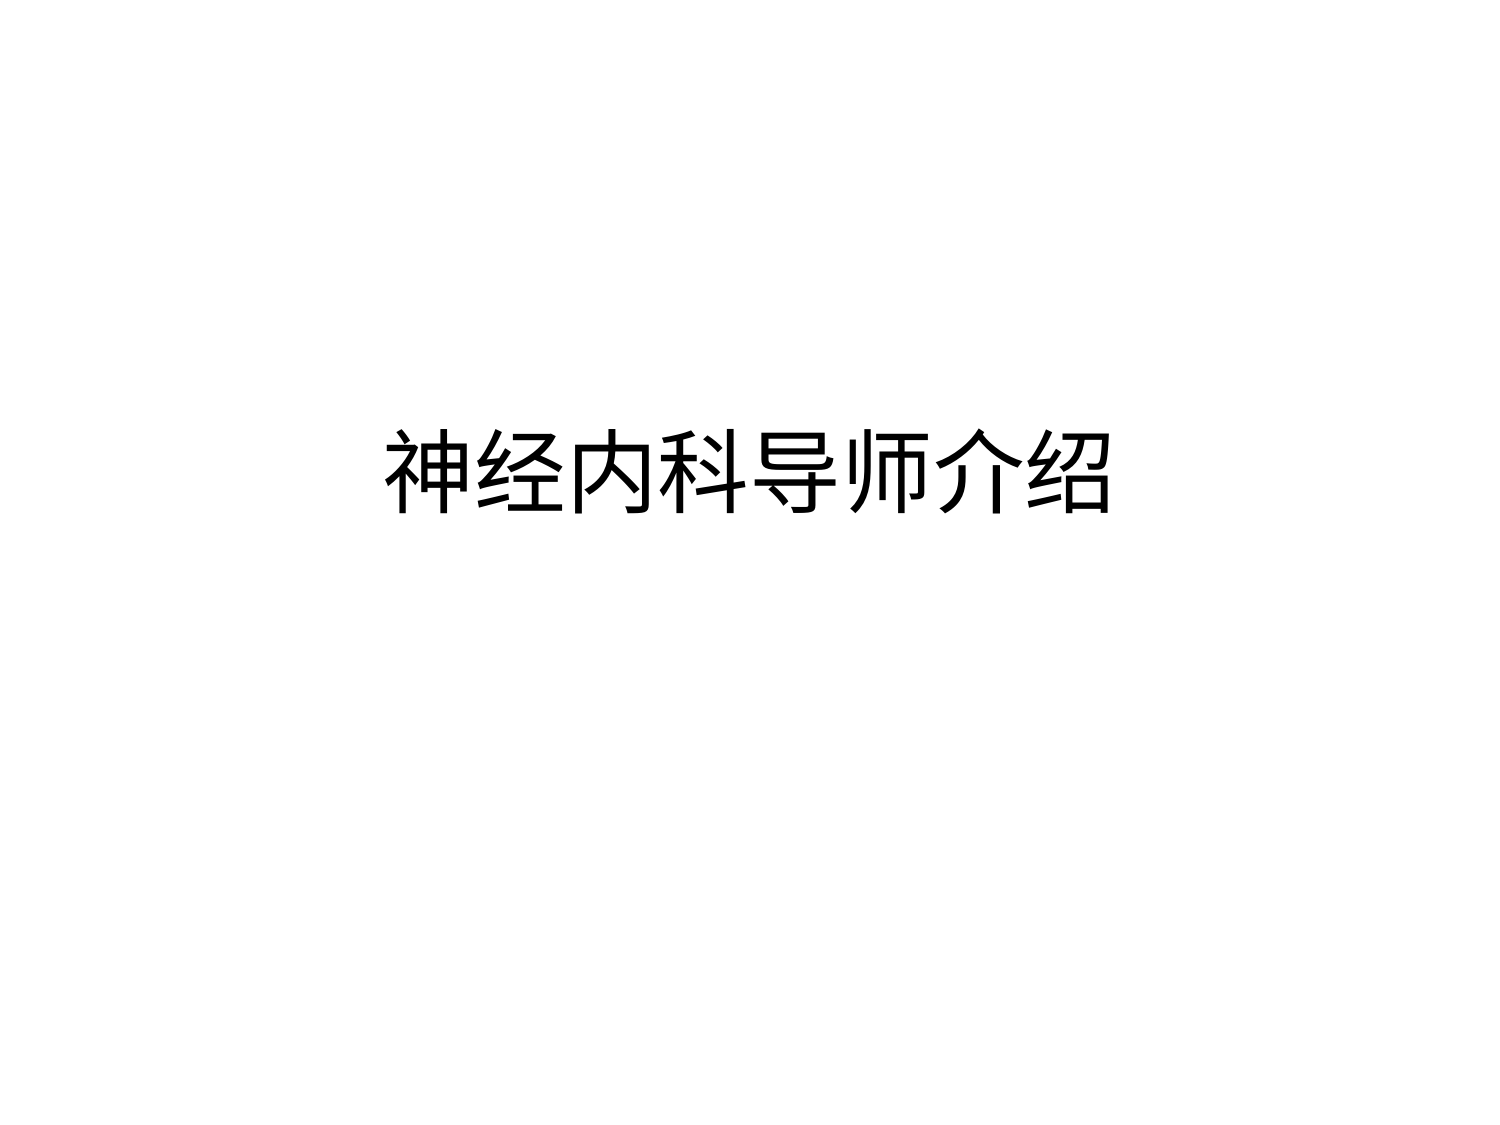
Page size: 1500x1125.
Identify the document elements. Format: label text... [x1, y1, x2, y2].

title 神经内科导师介绍 [112, 349, 1388, 591]
